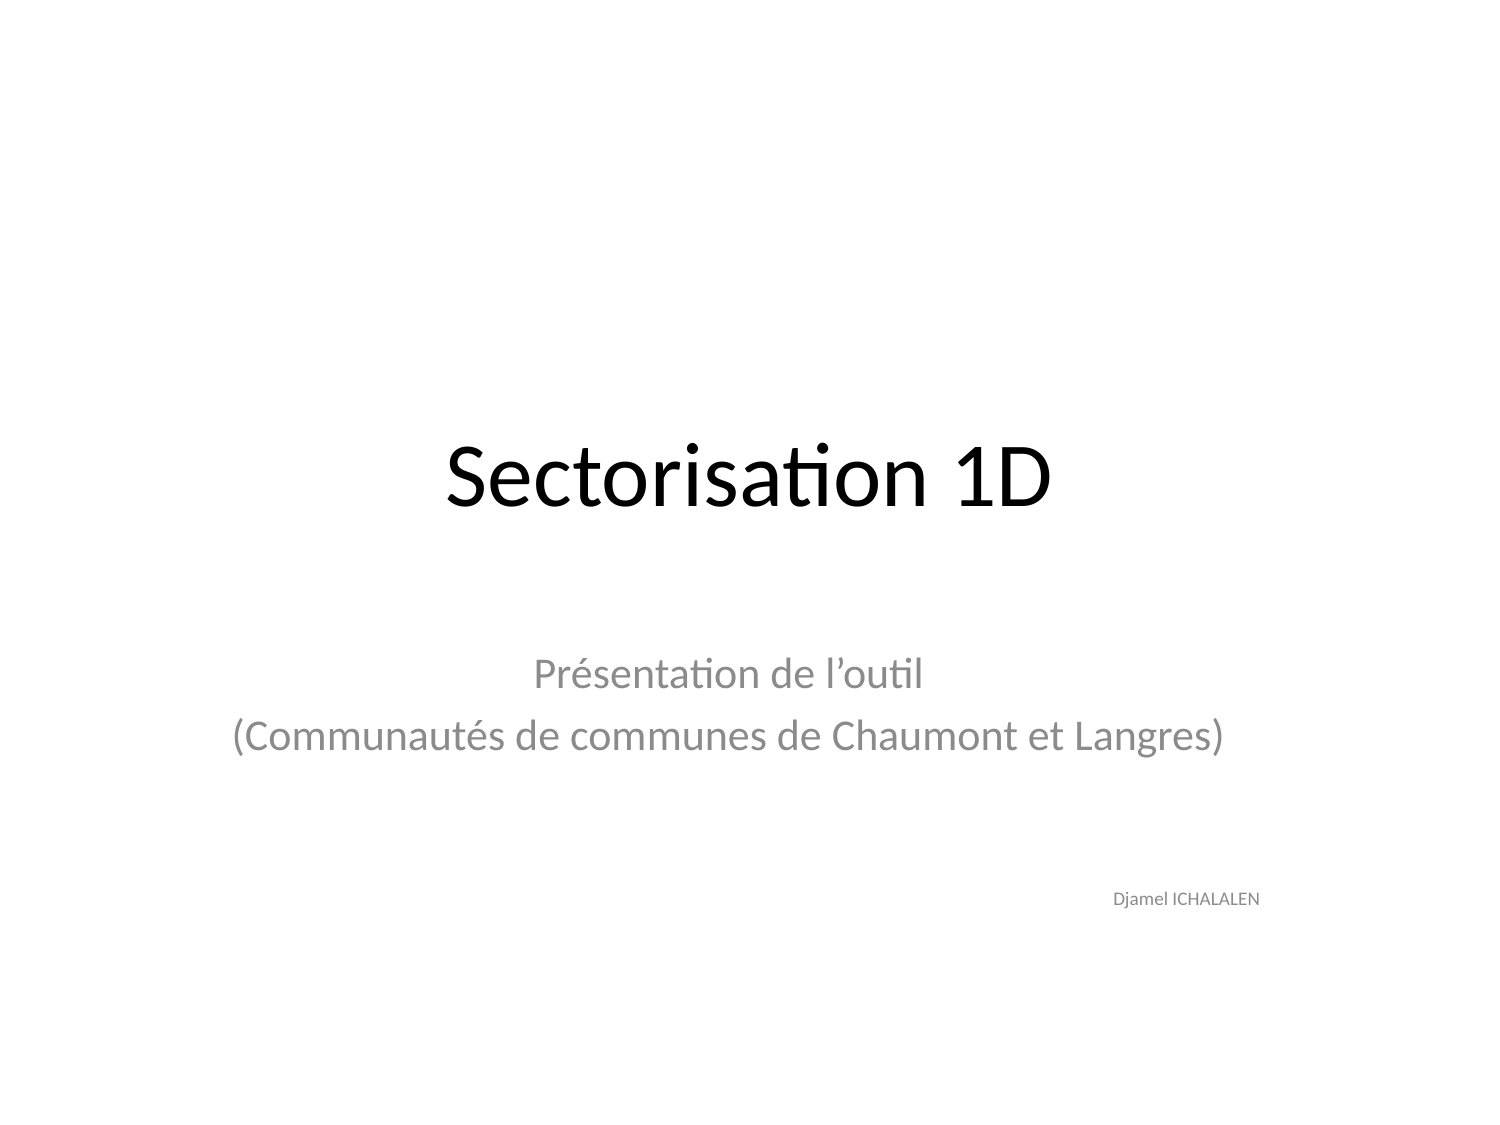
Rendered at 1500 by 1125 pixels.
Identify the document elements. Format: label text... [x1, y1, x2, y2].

subtitle Présentation de l’outil (Communautés de communes de Chaumont et Langres) Djamel ICHALALEN [183, 637, 1275, 925]
title Sectorisation 1D [112, 349, 1388, 591]
